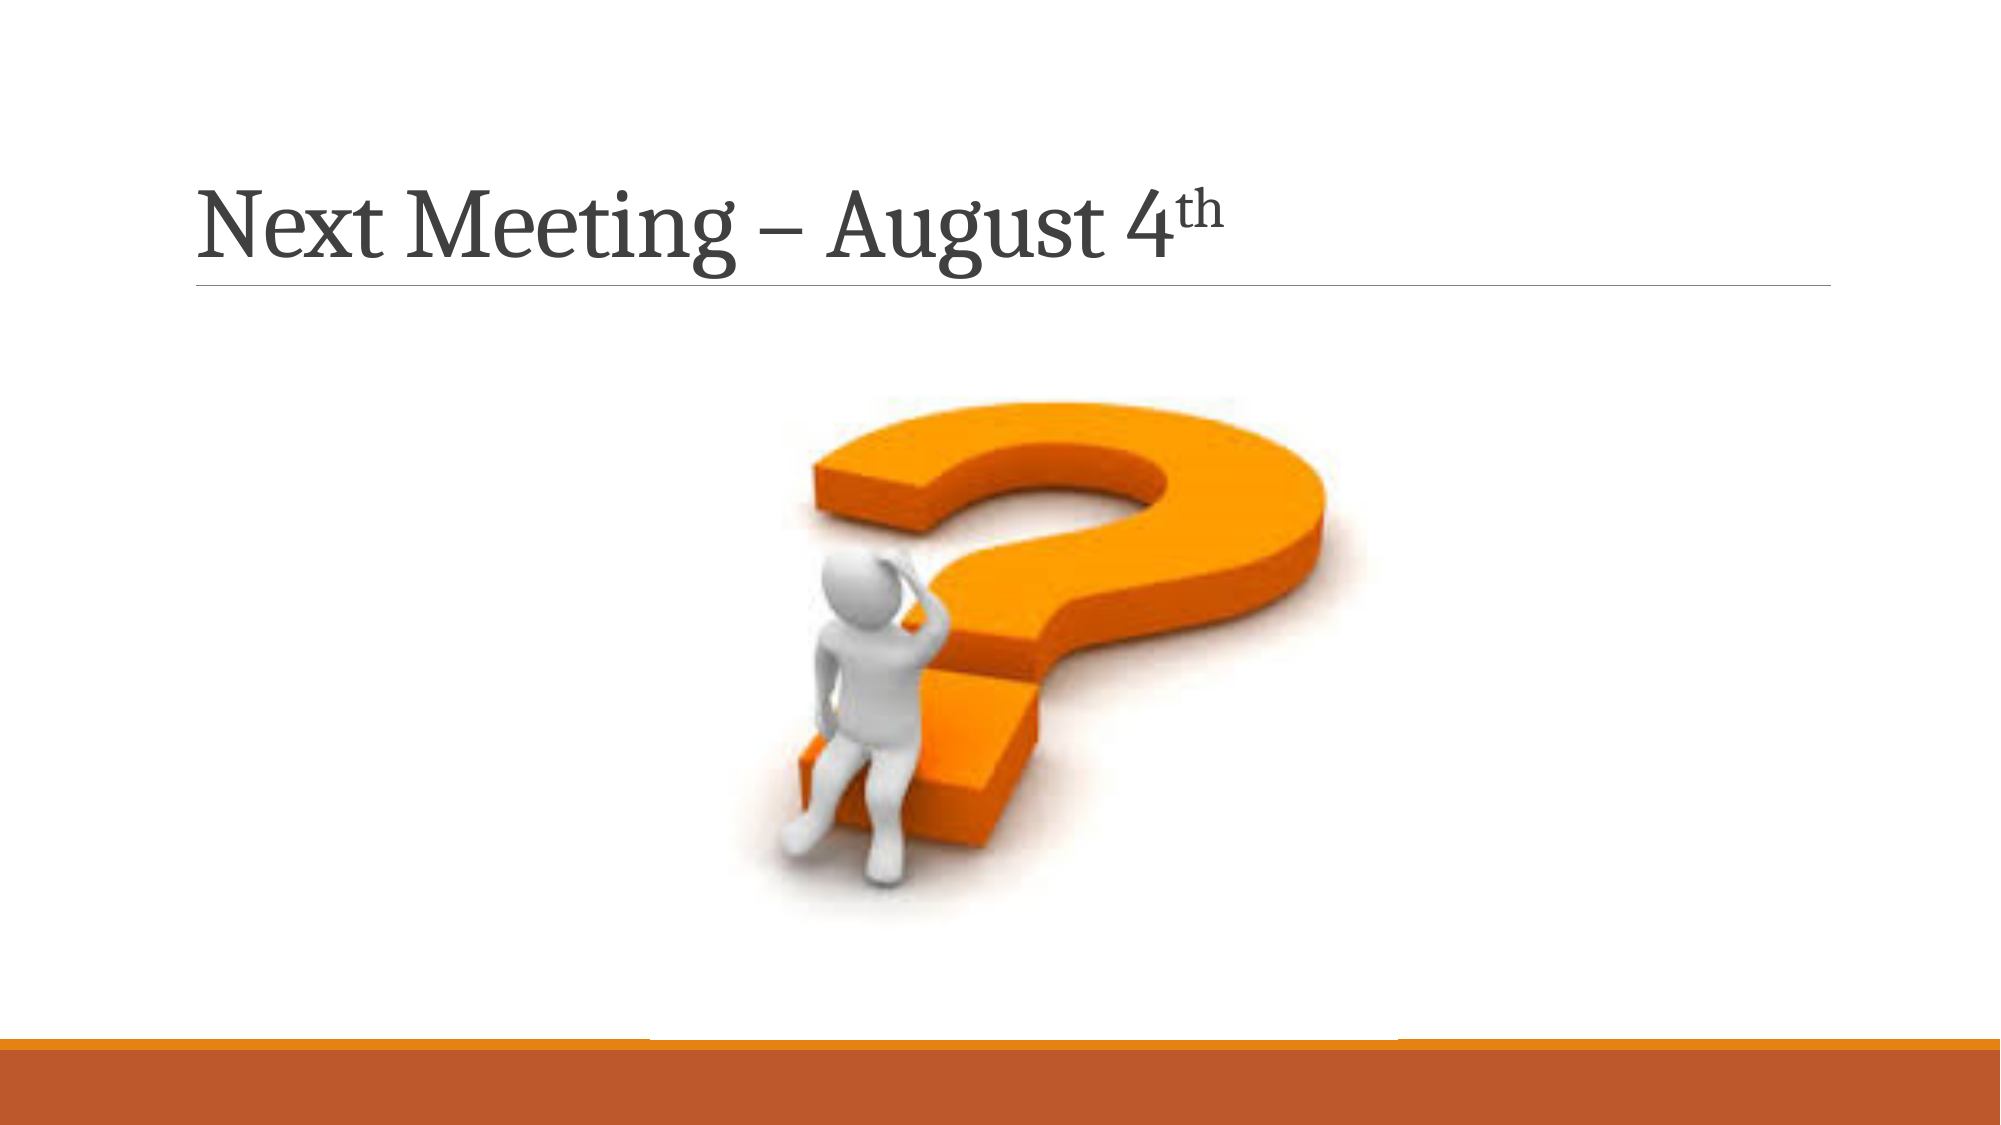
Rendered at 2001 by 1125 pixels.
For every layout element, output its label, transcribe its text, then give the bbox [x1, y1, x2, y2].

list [649, 291, 1399, 1040]
title Next Meeting – August 4th [180, 47, 1830, 285]
